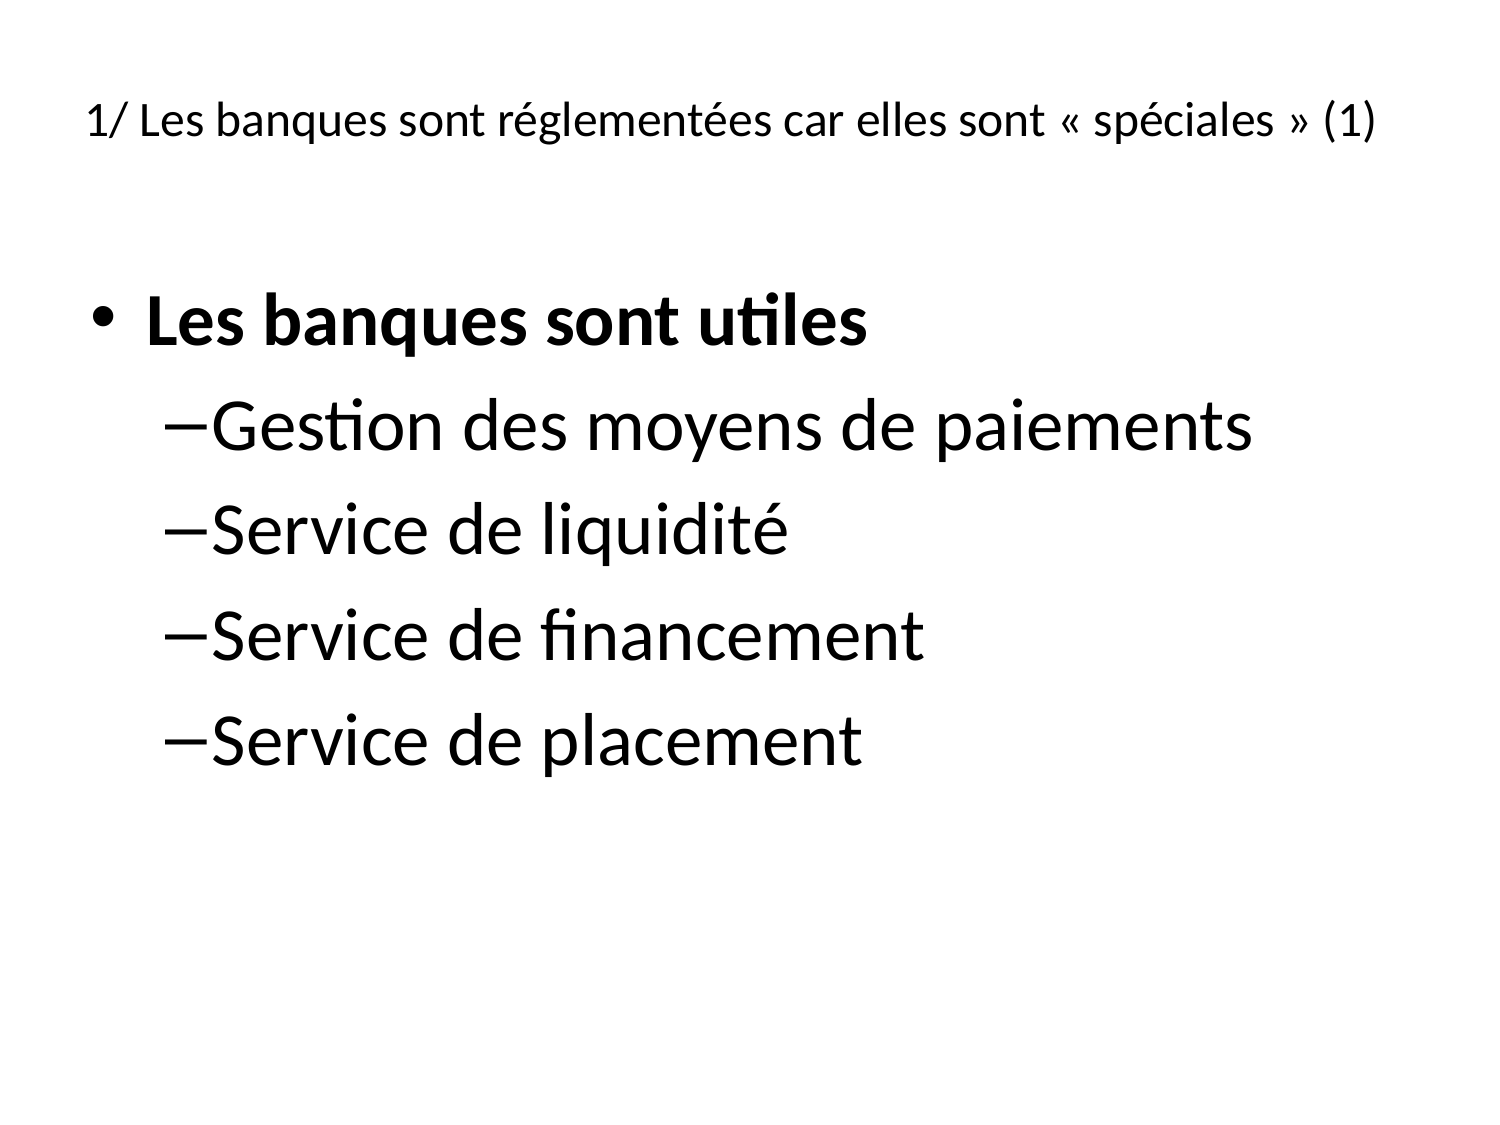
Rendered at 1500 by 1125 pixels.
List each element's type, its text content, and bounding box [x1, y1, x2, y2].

title 1/ Les banques sont réglementées car elles sont « spéciales » (1) [37, 0, 1425, 233]
list Les banques sont utiles Gestion des moyens de paiements Service de liquidité Service de financement Service de placement [75, 262, 1425, 1078]
